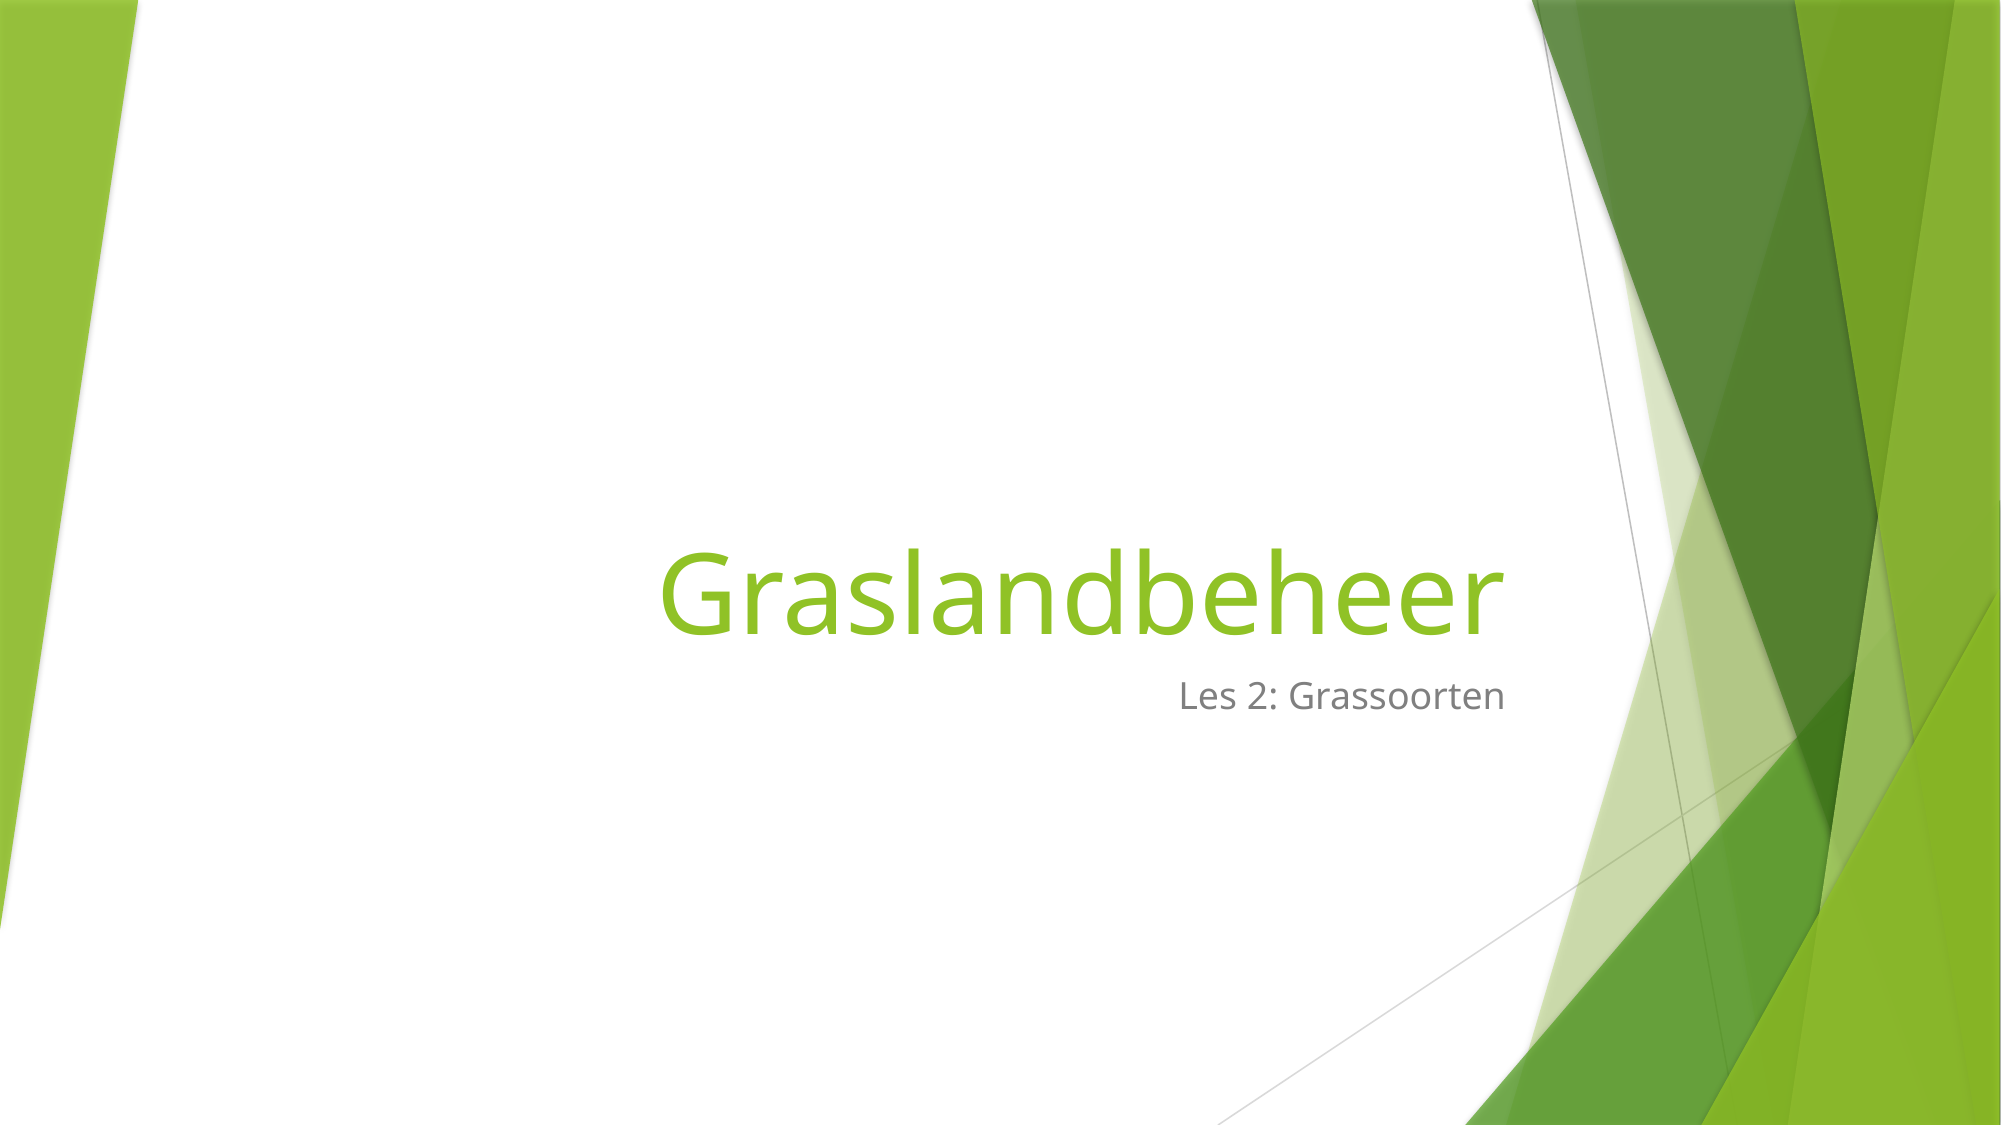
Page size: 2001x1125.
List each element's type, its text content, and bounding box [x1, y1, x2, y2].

title Graslandbeheer [247, 394, 1522, 664]
subtitle Les 2: Grassoorten [247, 664, 1522, 845]
